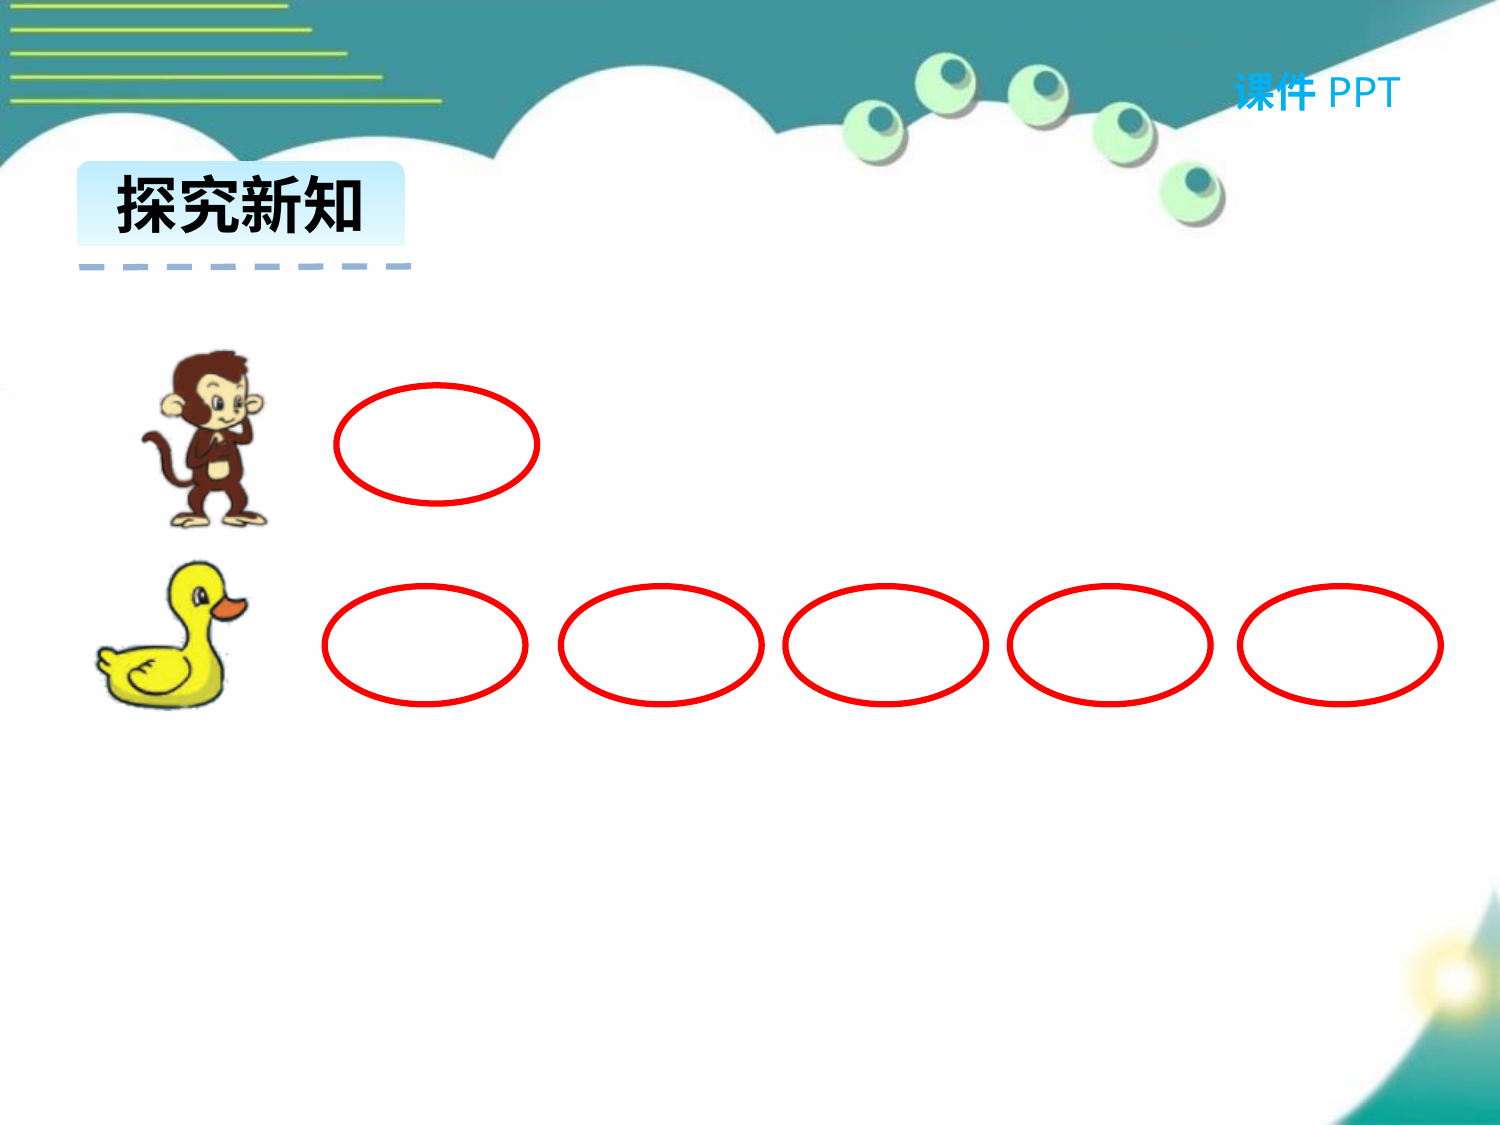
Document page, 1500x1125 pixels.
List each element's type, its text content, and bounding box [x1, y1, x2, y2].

text_box [1240, 586, 1441, 705]
text_box [560, 586, 762, 705]
text_box [337, 385, 538, 504]
text_box 课件PPT [1218, 58, 1418, 124]
text_box [324, 586, 526, 705]
text_box [785, 586, 987, 705]
text_box [1009, 586, 1211, 705]
picture [0, 0, 1500, 1125]
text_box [76, 160, 420, 268]
